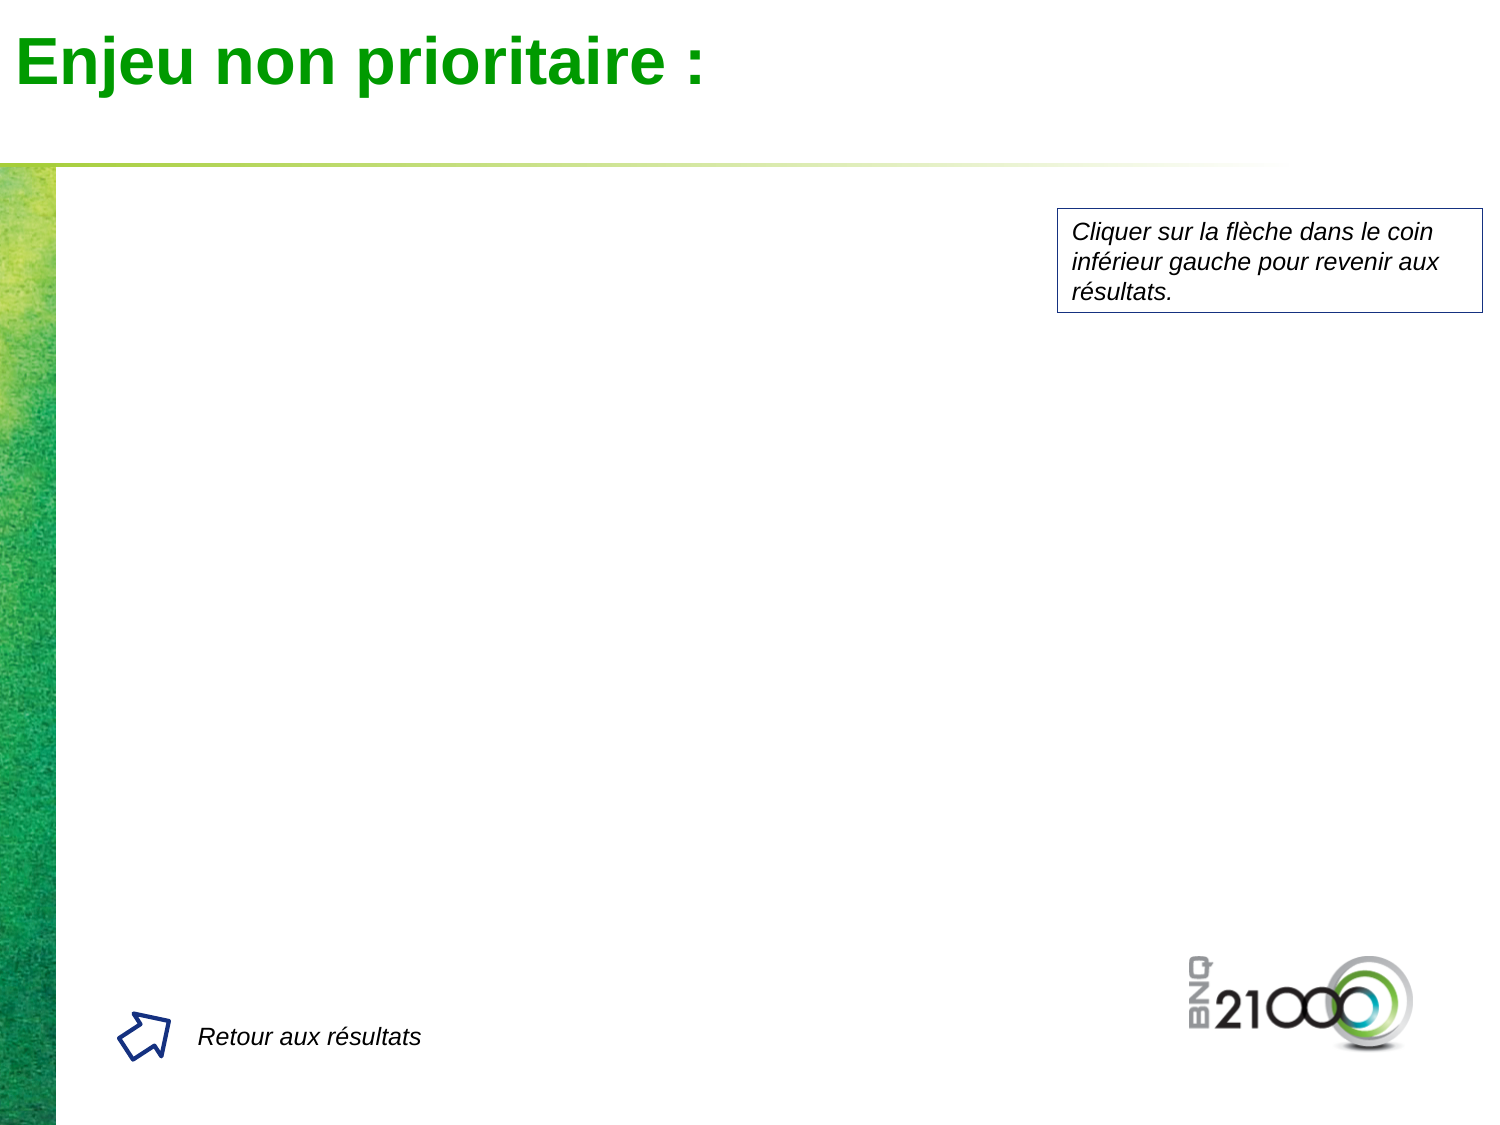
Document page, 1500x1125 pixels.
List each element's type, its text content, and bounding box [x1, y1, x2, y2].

text_box Retour aux résultats [183, 1013, 467, 1058]
picture [1184, 955, 1418, 1055]
text_box [117, 1011, 171, 1062]
title Enjeu non prioritaire : [0, 18, 1500, 151]
picture [0, 163, 1500, 1125]
text_box Cliquer sur la flèche dans le coin inférieur gauche pour revenir aux résultats. [1057, 208, 1483, 313]
